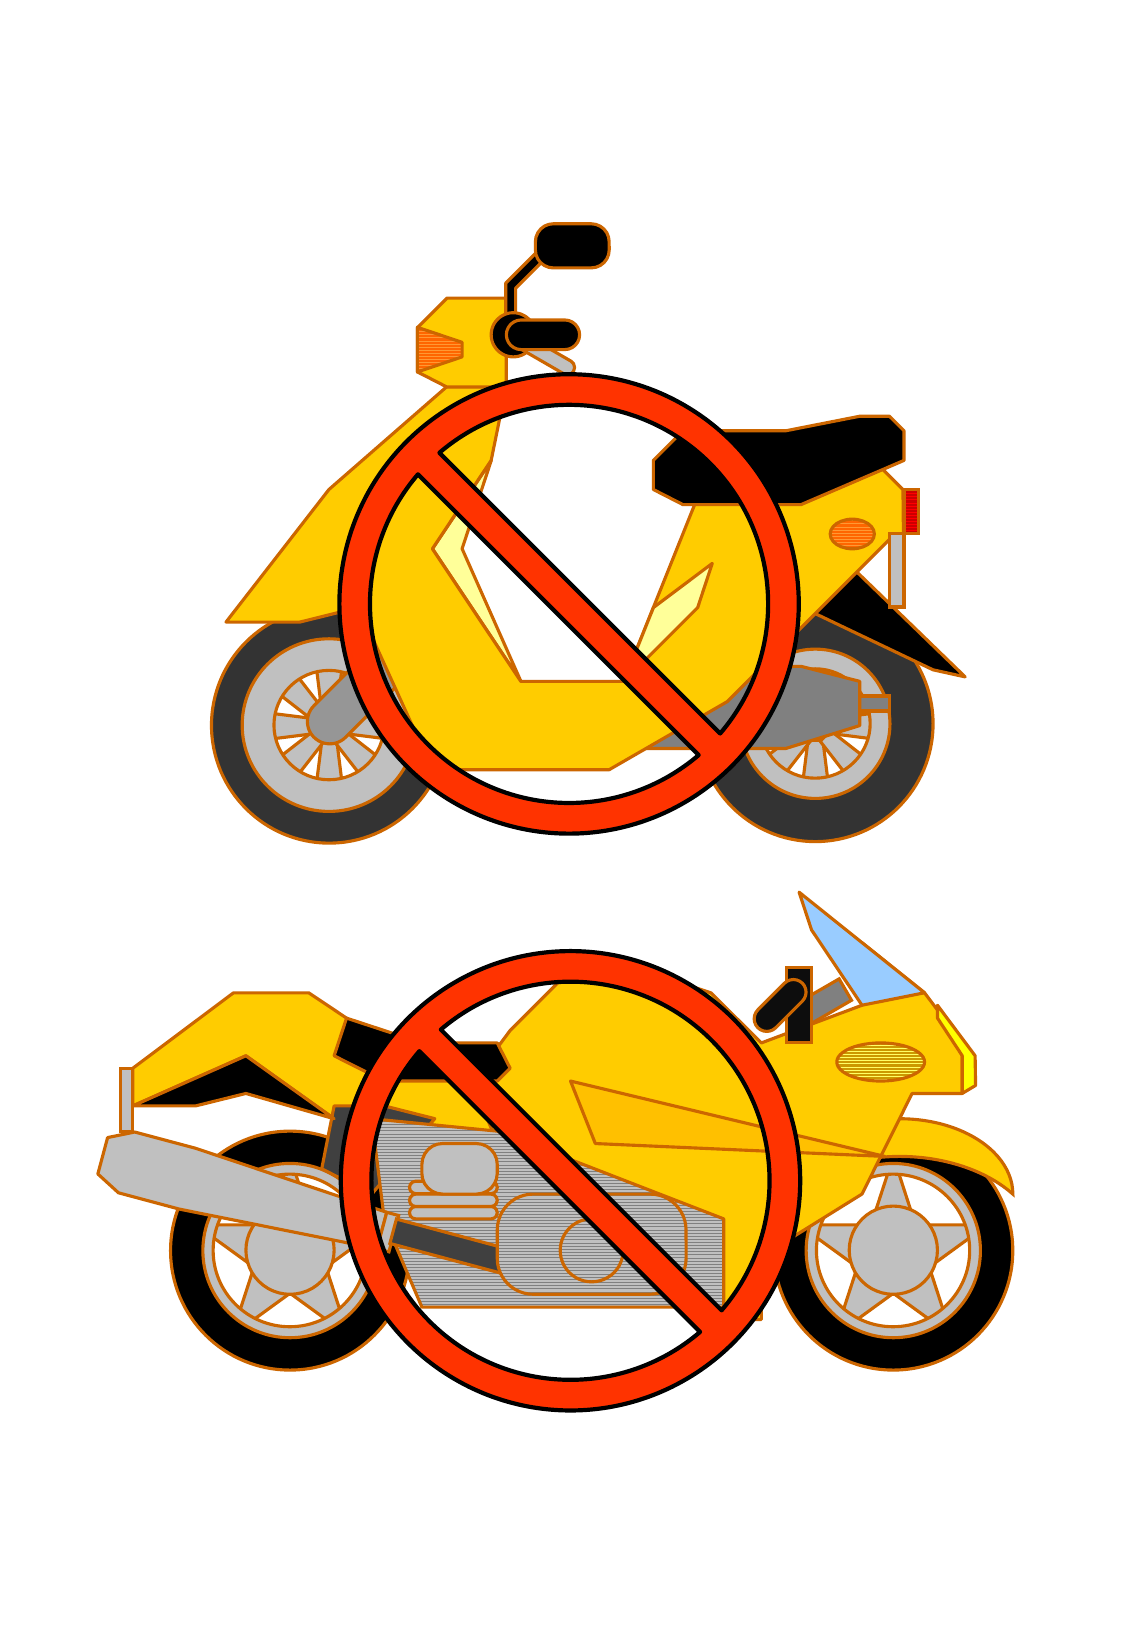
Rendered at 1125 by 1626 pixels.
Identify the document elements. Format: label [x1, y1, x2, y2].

text_box [211, 223, 949, 844]
text_box [94, 891, 1014, 1411]
